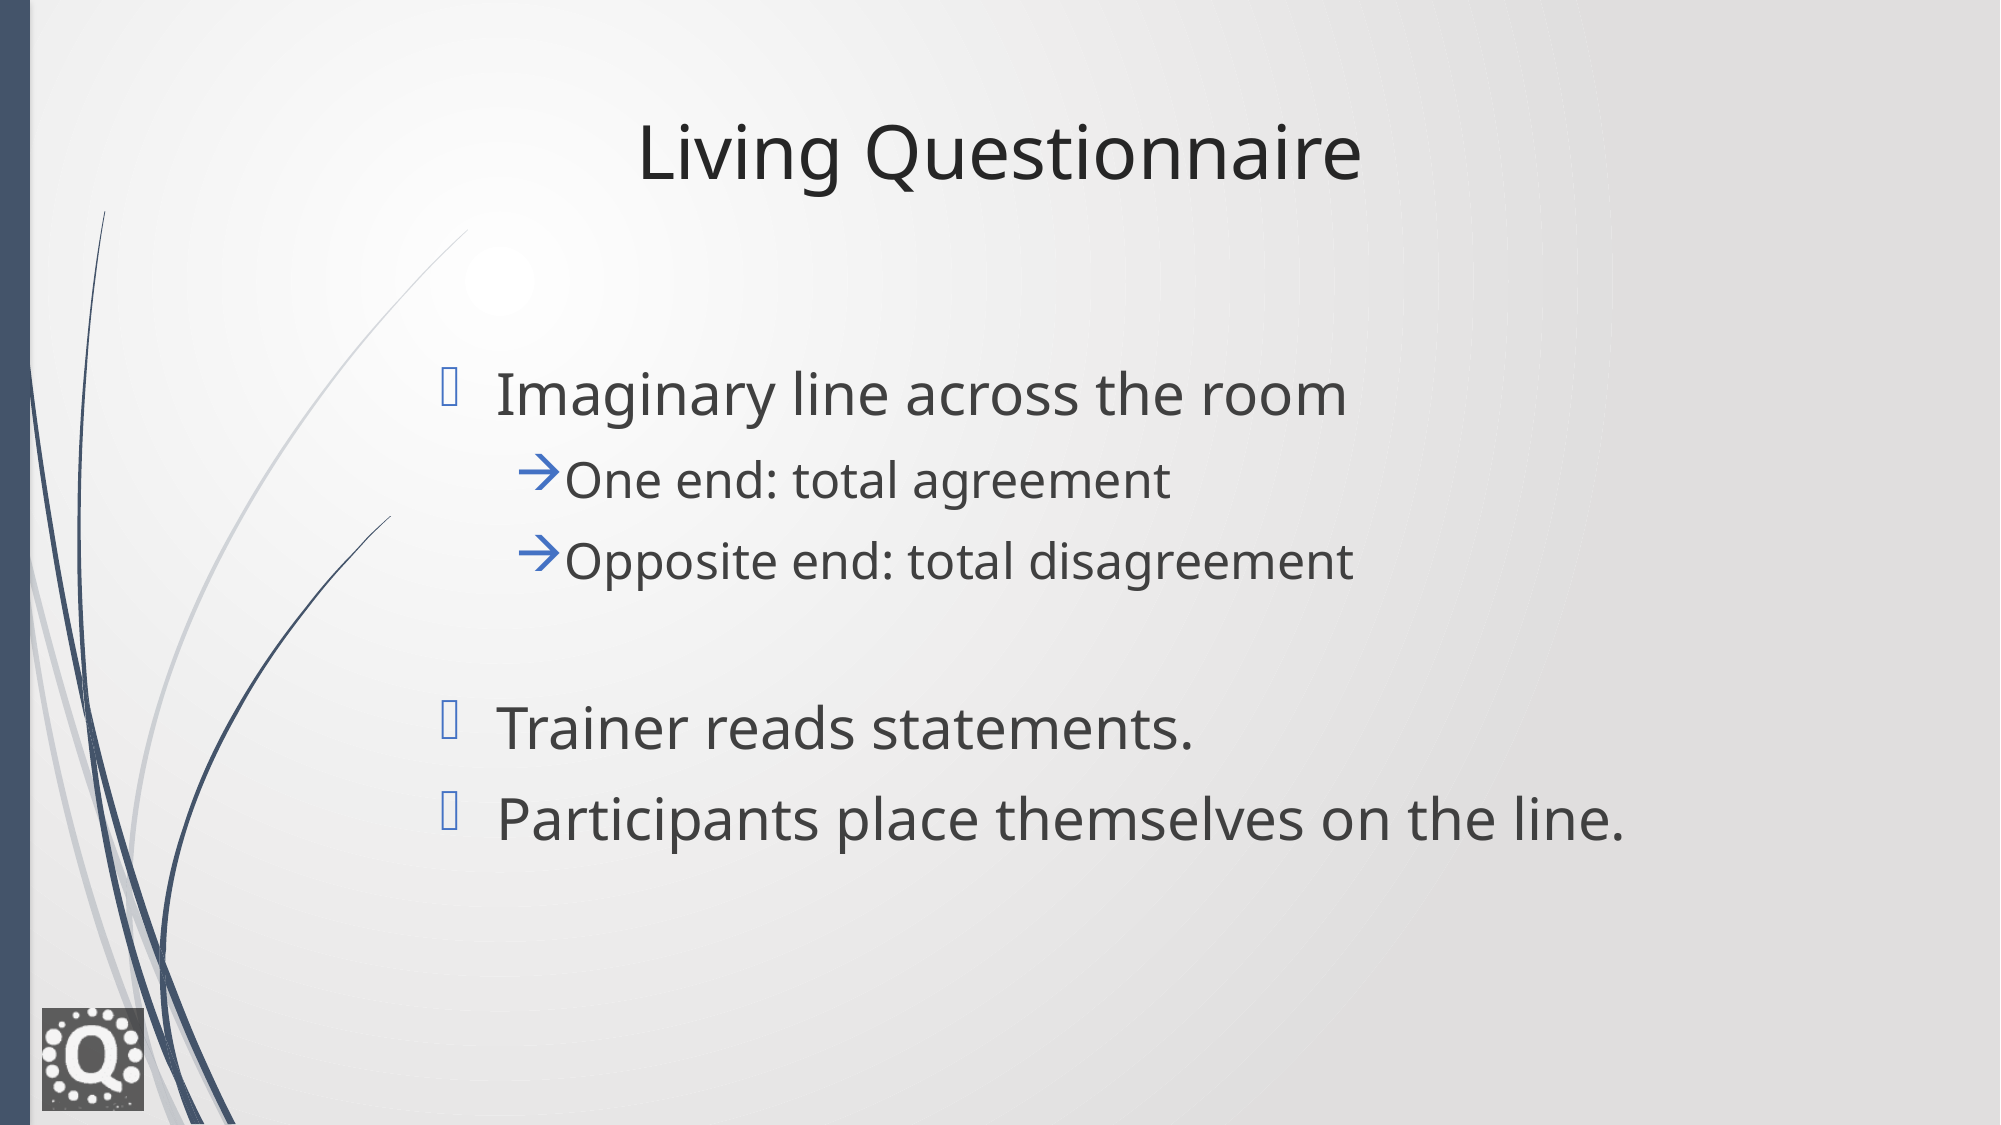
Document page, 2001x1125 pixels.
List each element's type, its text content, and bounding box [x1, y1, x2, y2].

list Imaginary line across the room One end: total agreement Opposite end: total disagreement Trainer reads statements. Participants place themselves on the line. [424, 350, 1888, 970]
picture [42, 1008, 144, 1111]
title Living Questionnaire [269, 96, 1731, 307]
